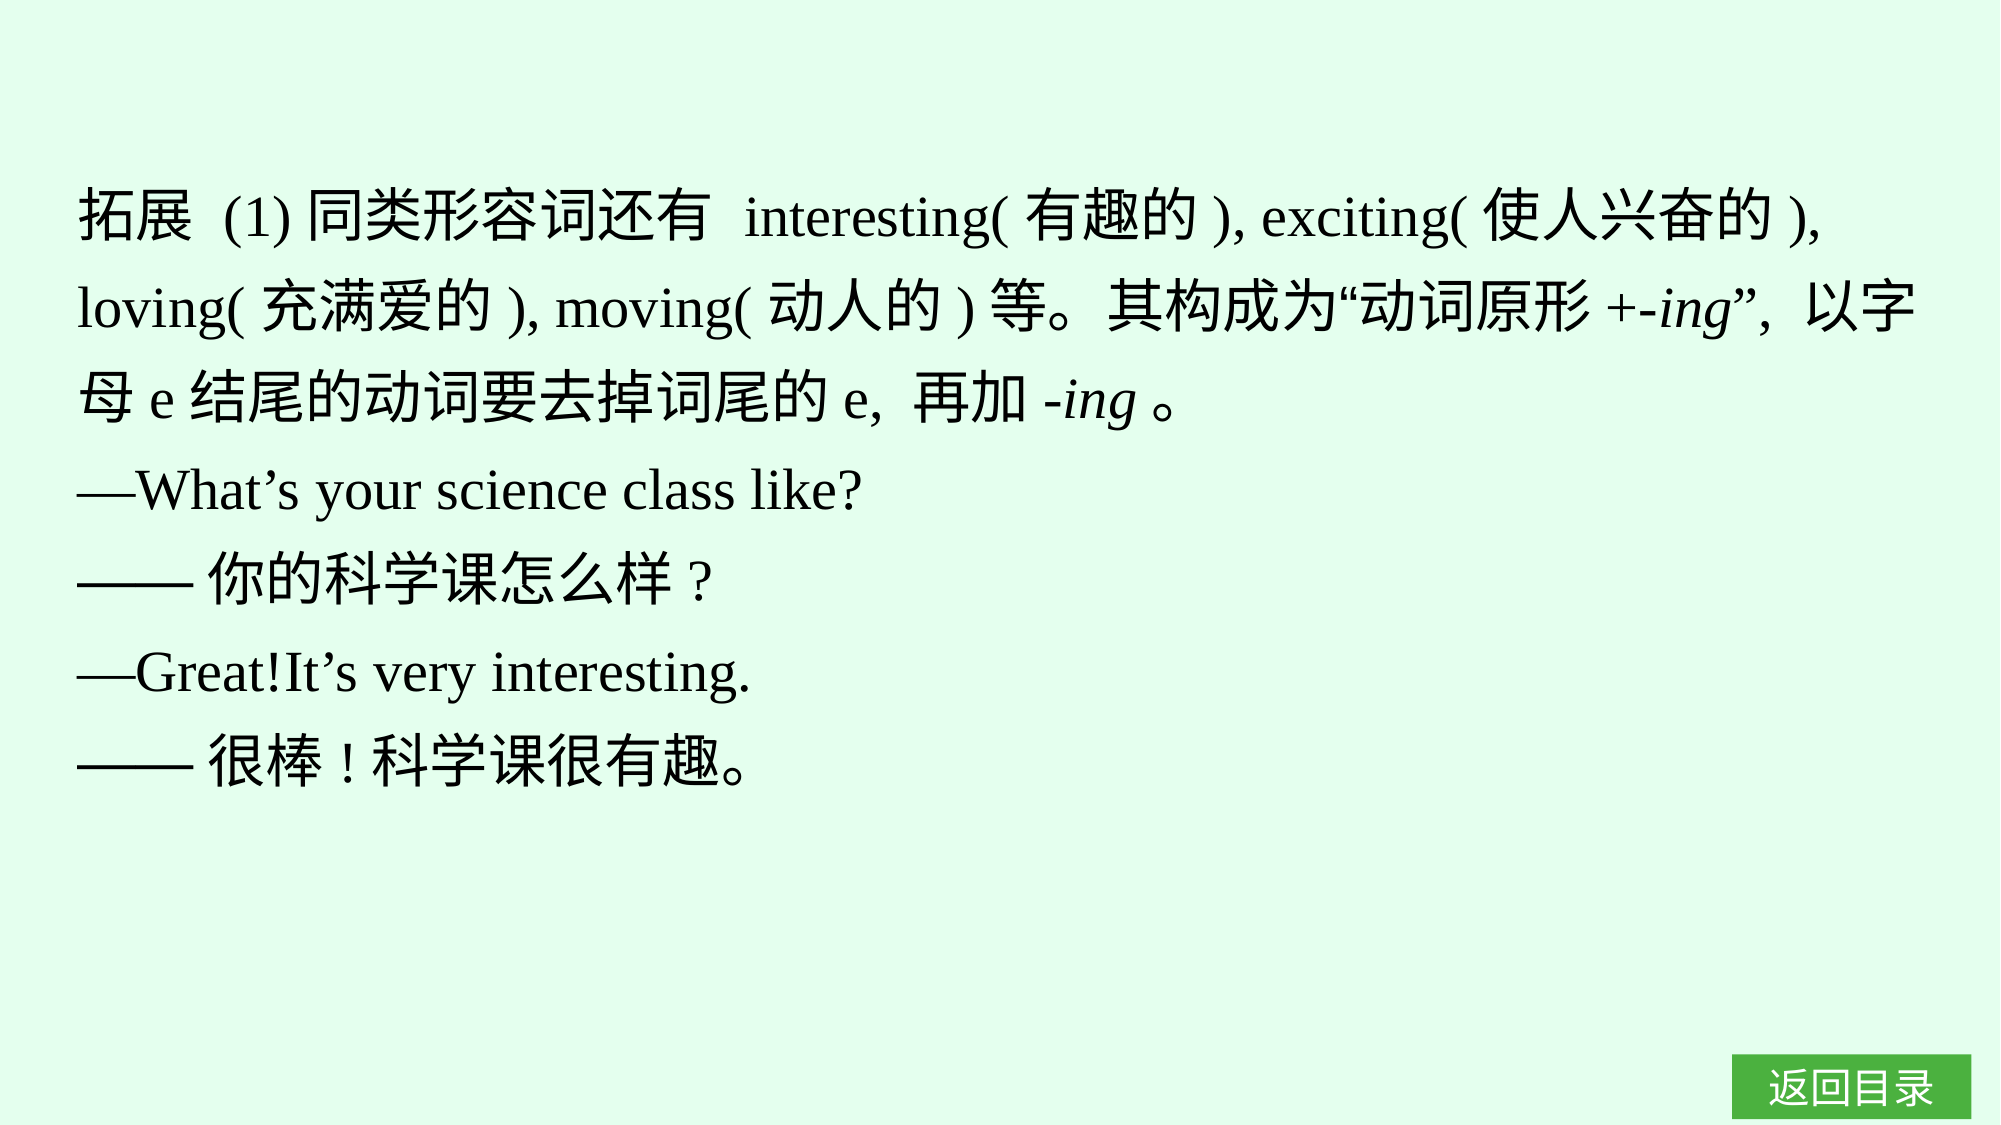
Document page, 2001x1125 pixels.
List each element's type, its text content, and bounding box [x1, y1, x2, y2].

text_box 拓展 (1)同类形容词还有 interesting(有趣的), exciting(使人兴奋的), loving(充满爱的), moving(动人的)等。其构成为“动词原形+-ing”, 以字母e结尾的动词要去掉词尾的e, 再加-ing。 —What’s your science class like? ——你的科学课怎么样? —Great!It’s very interesting. ——很棒!科学课很有趣。 [62, 149, 1938, 802]
